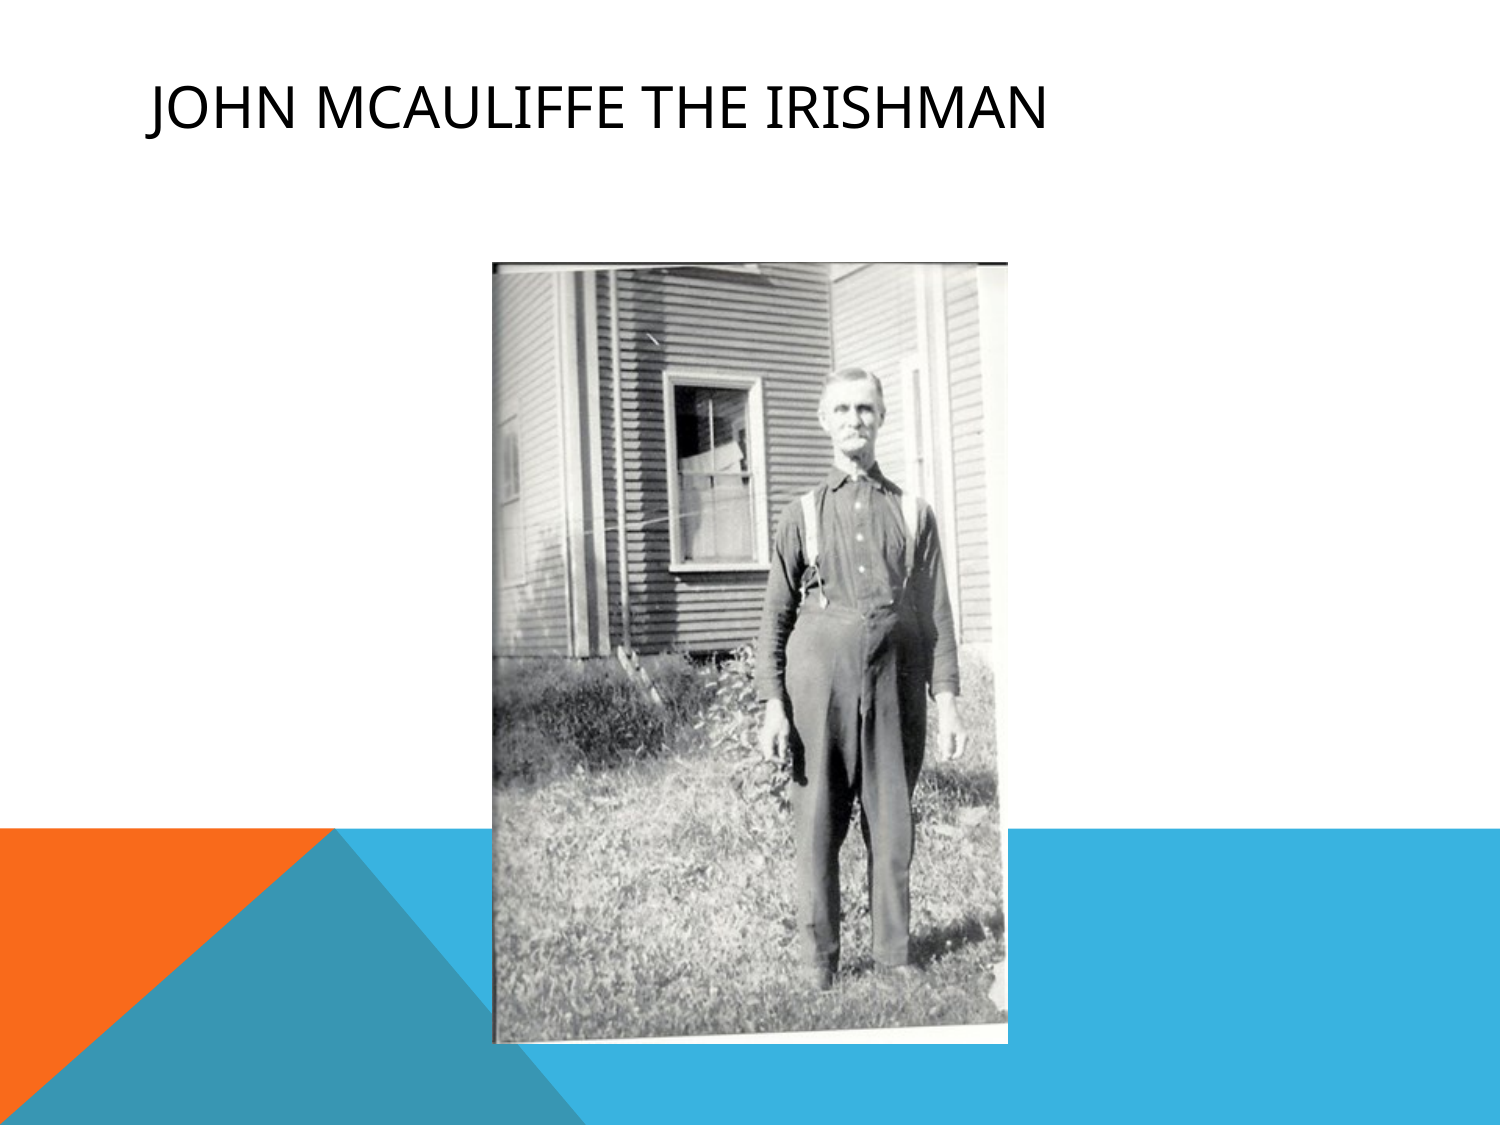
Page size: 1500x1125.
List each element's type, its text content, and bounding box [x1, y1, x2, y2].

title John McAuliffe the Irishman [135, 60, 1369, 150]
picture [491, 262, 1008, 1044]
